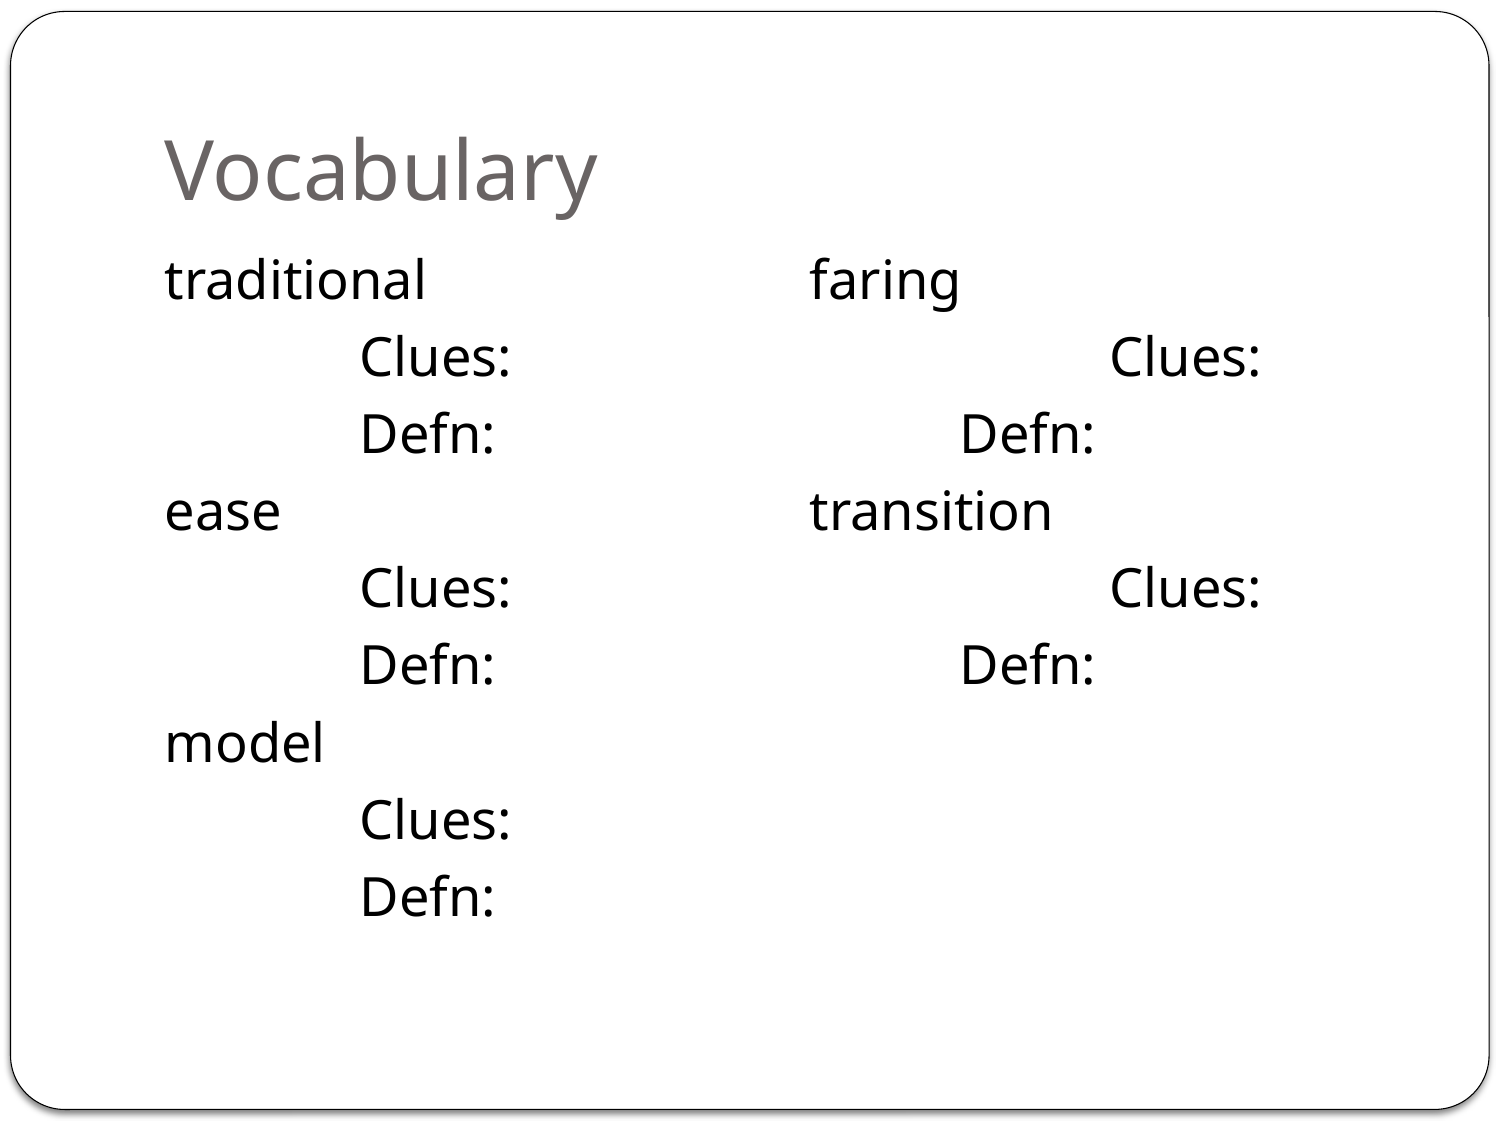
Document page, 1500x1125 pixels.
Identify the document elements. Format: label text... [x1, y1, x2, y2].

list traditional faring Clues: Clues: Defn: Defn: ease transition Clues: Clues: Defn: Defn: model Clues: Defn: [150, 237, 1425, 988]
title Vocabulary [150, 45, 1425, 233]
